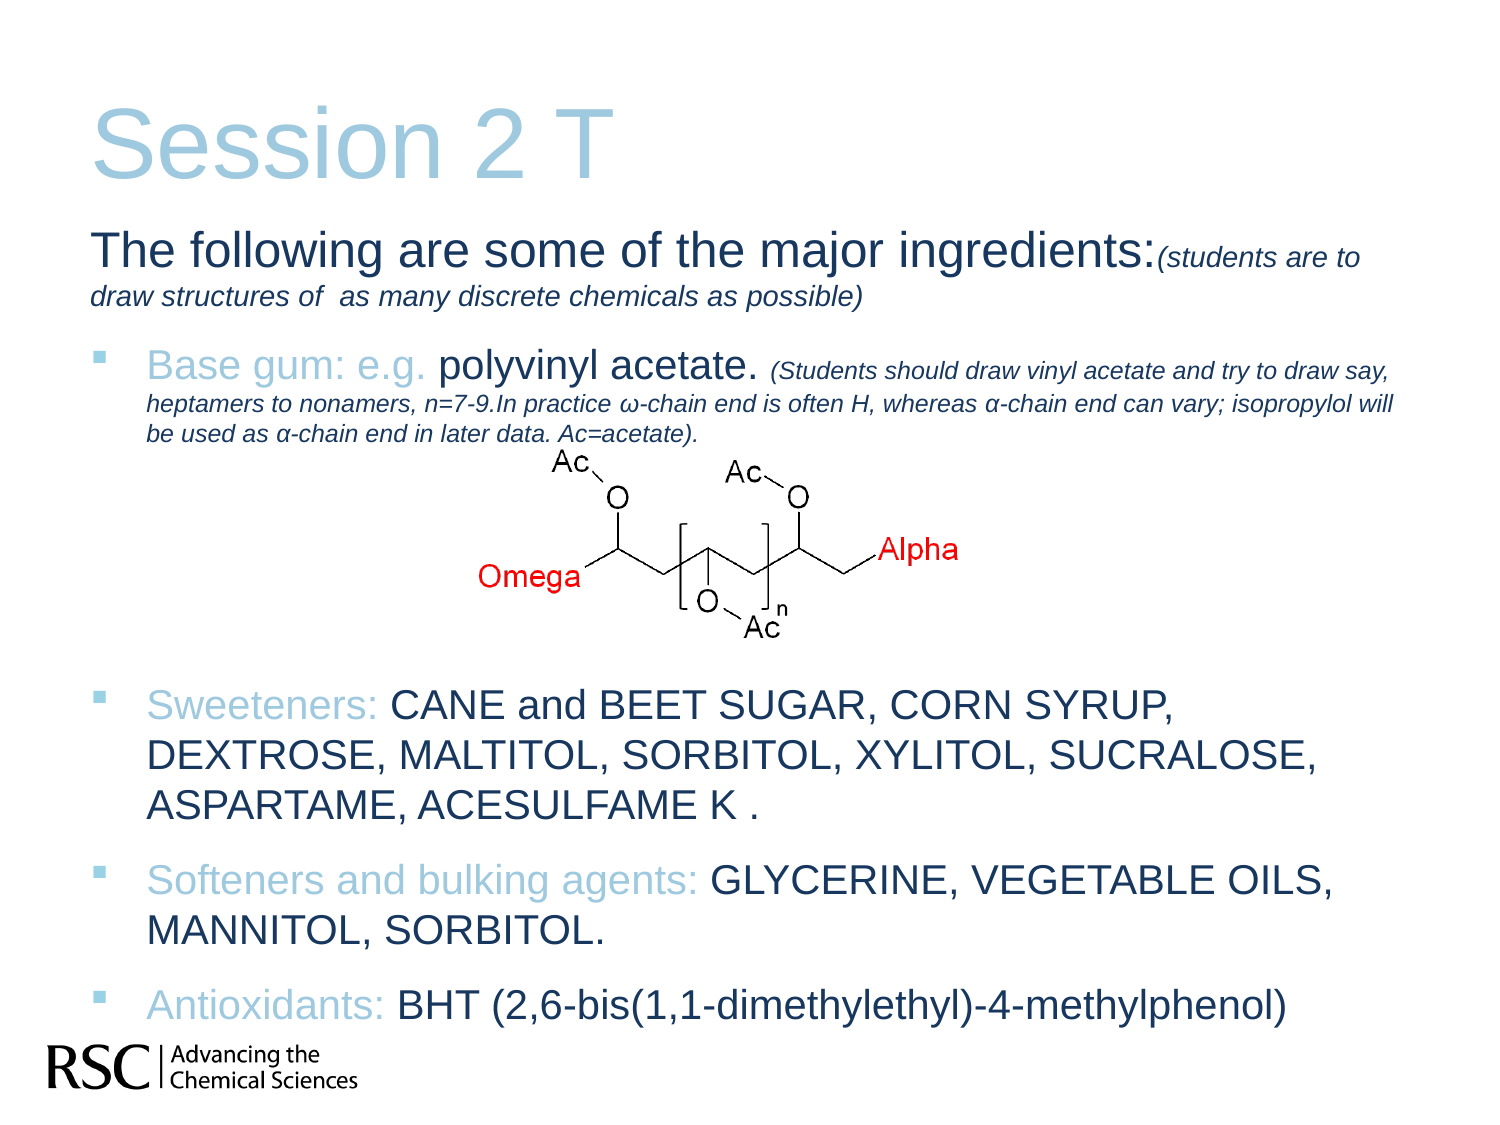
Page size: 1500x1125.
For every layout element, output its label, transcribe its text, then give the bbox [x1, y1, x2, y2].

list The following are some of the major ingredients:(students are to draw structures of as many discrete chemicals as possible) Base gum: e.g. polyvinyl acetate. (Students should draw vinyl acetate and try to draw say, heptamers to nonamers, n=7-9.In practice ω-chain end is often H, whereas α-chain end can vary; isopropylol will be used as α-chain end in later data. Ac=acetate). Sweeteners: CANE and BEET SUGAR, CORN SYRUP, DEXTROSE, MALTITOL, SORBITOL, XYLITOL, SUCRALOSE, ASPARTAME, ACESULFAME K . Softeners and bulking agents: GLYCERINE, VEGETABLE OILS, MANNITOL, SORBITOL. Antioxidants: BHT (2,6-bis(1,1-dimethylethyl)-4-methylphenol) [75, 233, 1425, 1005]
title Session 2 T [75, 45, 1425, 233]
picture [473, 443, 965, 652]
